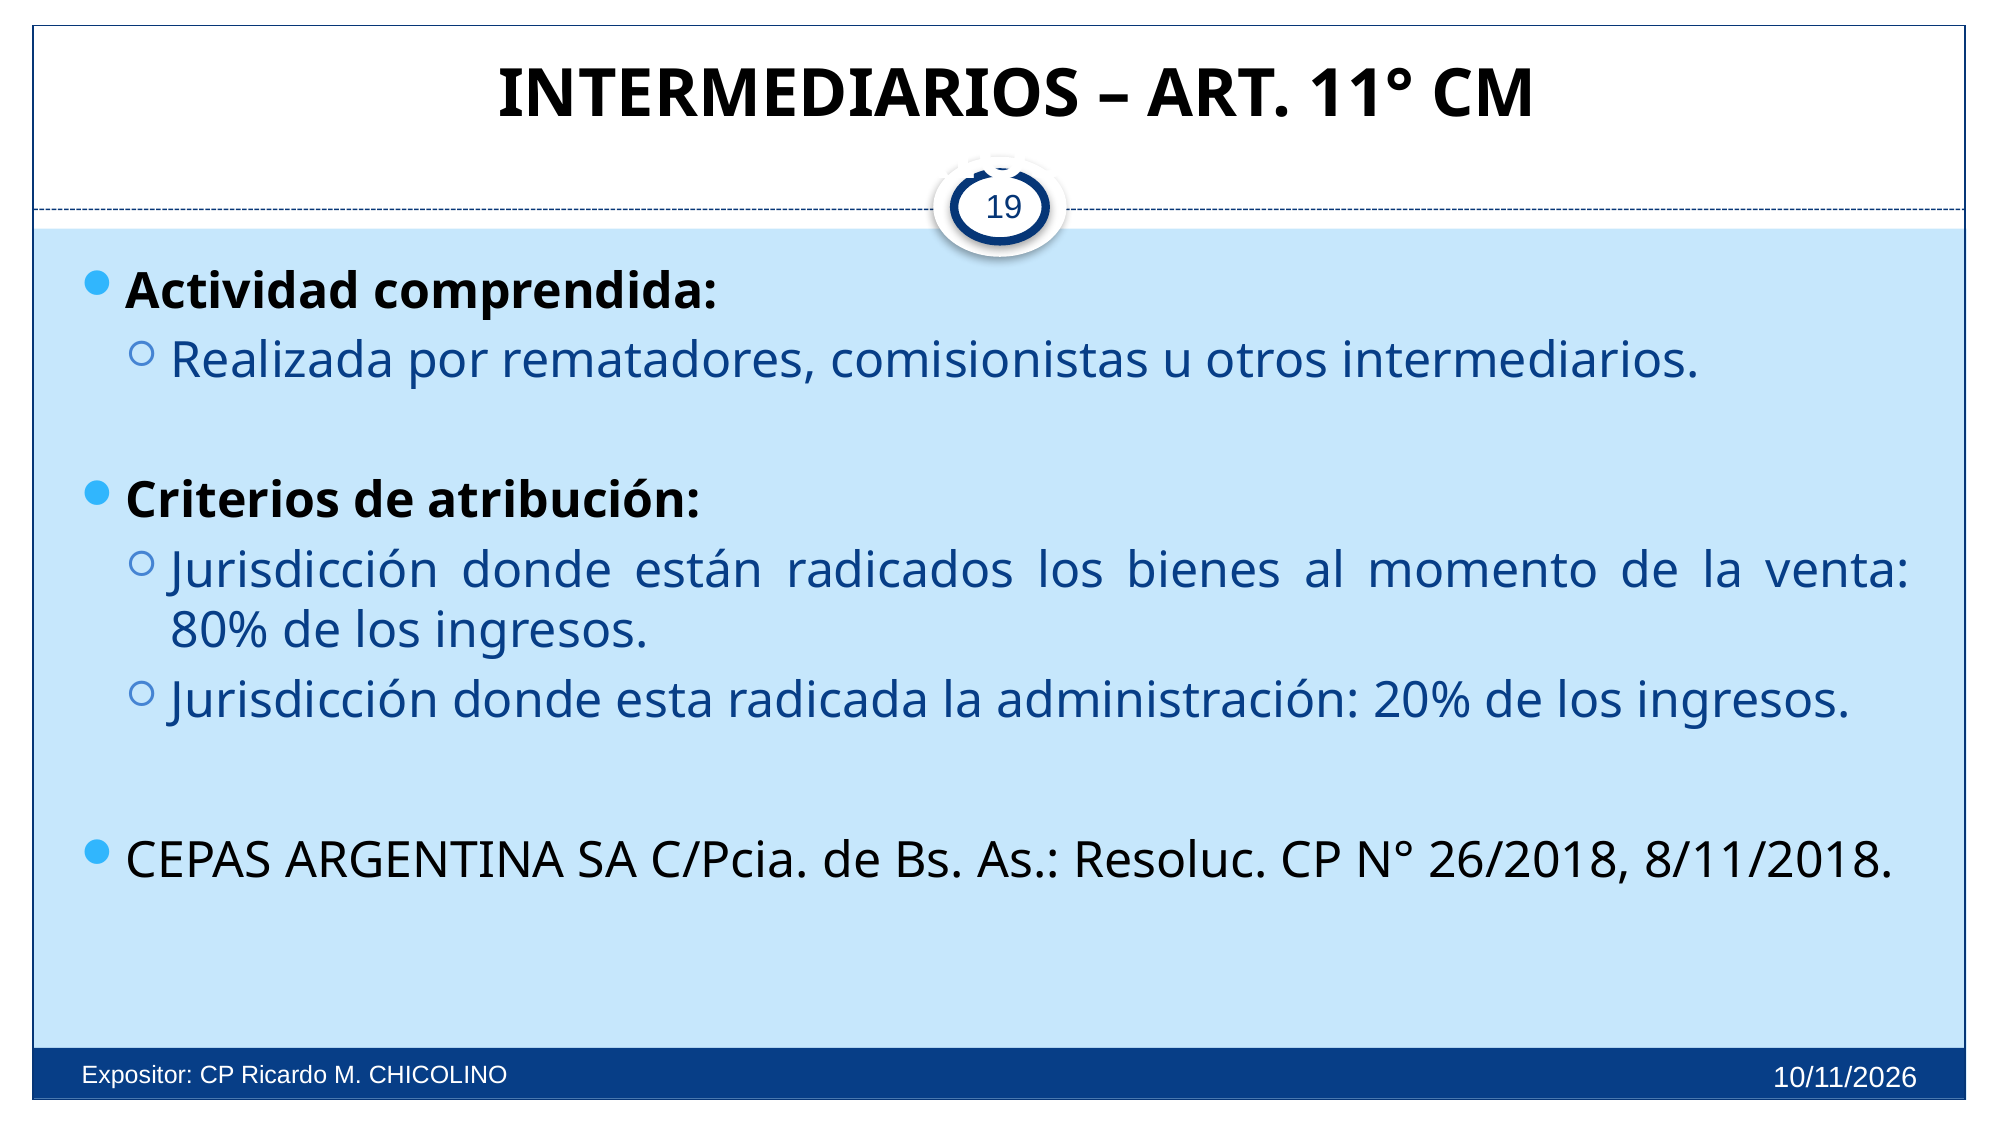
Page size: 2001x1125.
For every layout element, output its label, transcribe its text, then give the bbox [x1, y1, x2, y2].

text_box INTERMEDIARIOS – ART. 11° CM [125, 42, 1910, 138]
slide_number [1266, 1050, 1933, 1111]
title INTERMEDIARIOS – ART. 11° CM [74, 66, 1935, 200]
list Actividad comprendida: Realizada por rematadores, comisionistas u otros intermediarios. Criterios de atribución: Jurisdicción donde están radicados los bienes al momento de la venta: 80% de los ingresos. Jurisdicción donde esta radicada la administración: 20% de los ingresos. CEPAS ARGENTINA SA C/Pcia. de Bs. As.: Resoluc. CP N° 26/2018, 8/11/2018. [66, 250, 1926, 1001]
footer Expositor: CP Ricardo M. CHICOLINO [66, 1051, 850, 1112]
slide_number 19 [954, 168, 1055, 241]
